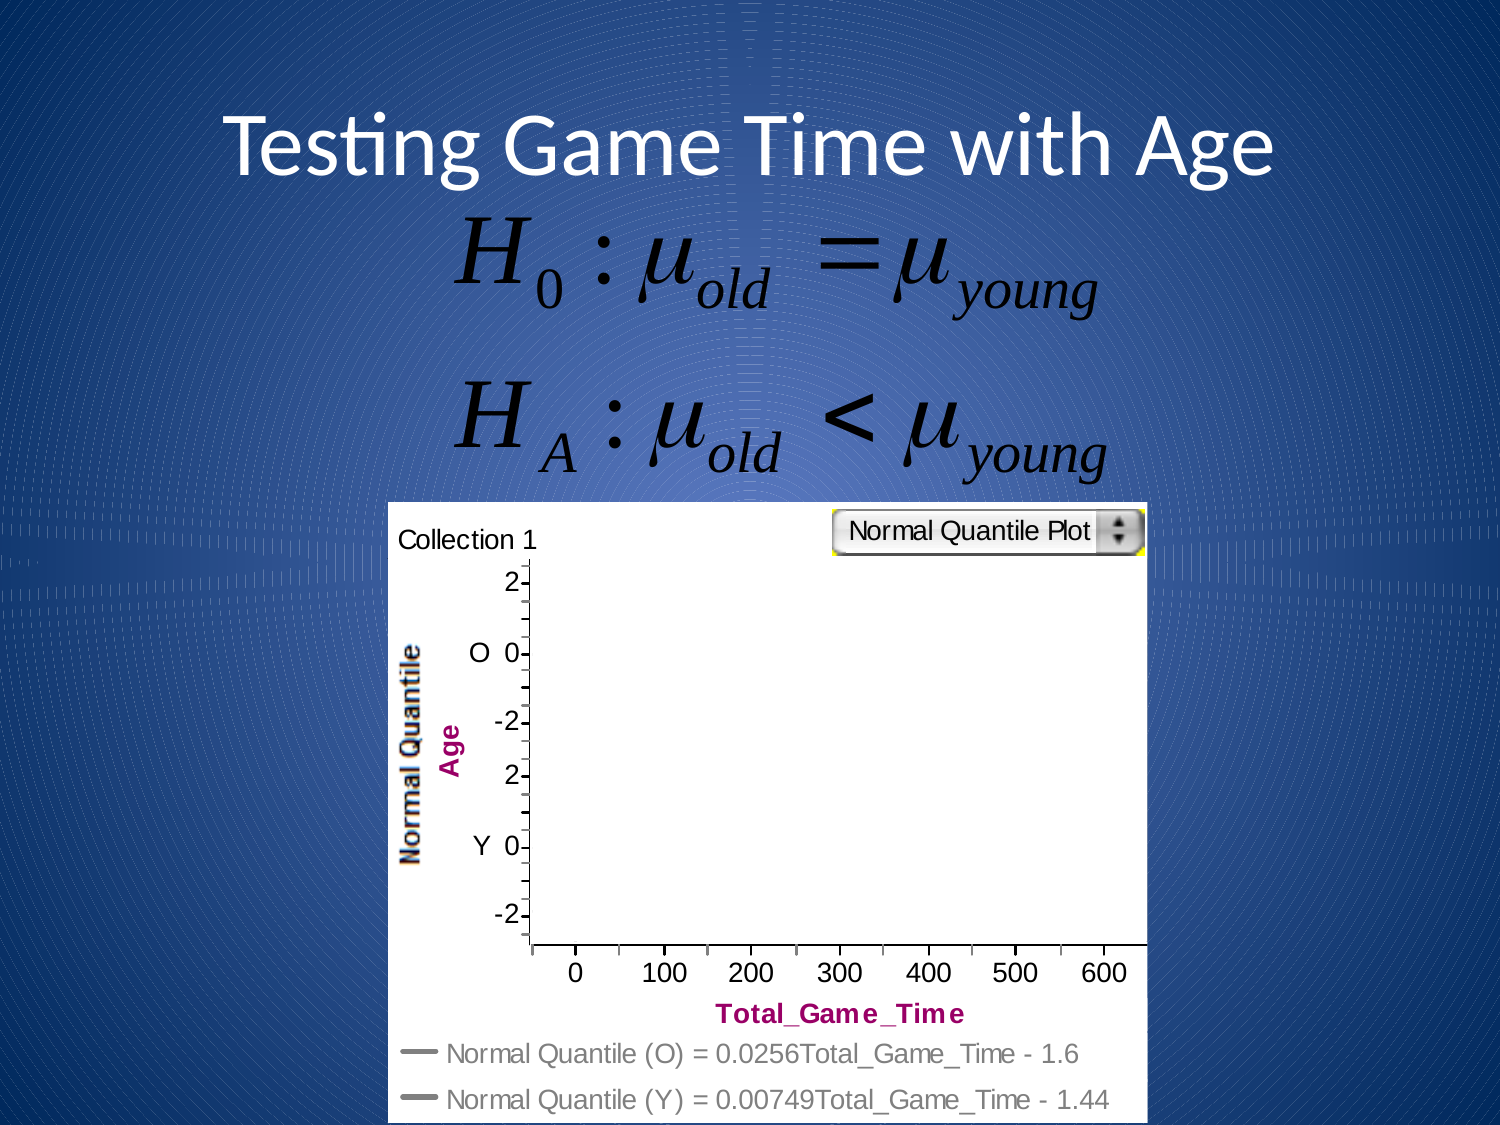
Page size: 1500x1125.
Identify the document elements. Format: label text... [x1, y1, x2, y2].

title Testing Game Time with Age [75, 45, 1425, 233]
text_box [437, 187, 1130, 500]
picture [387, 501, 1151, 1125]
